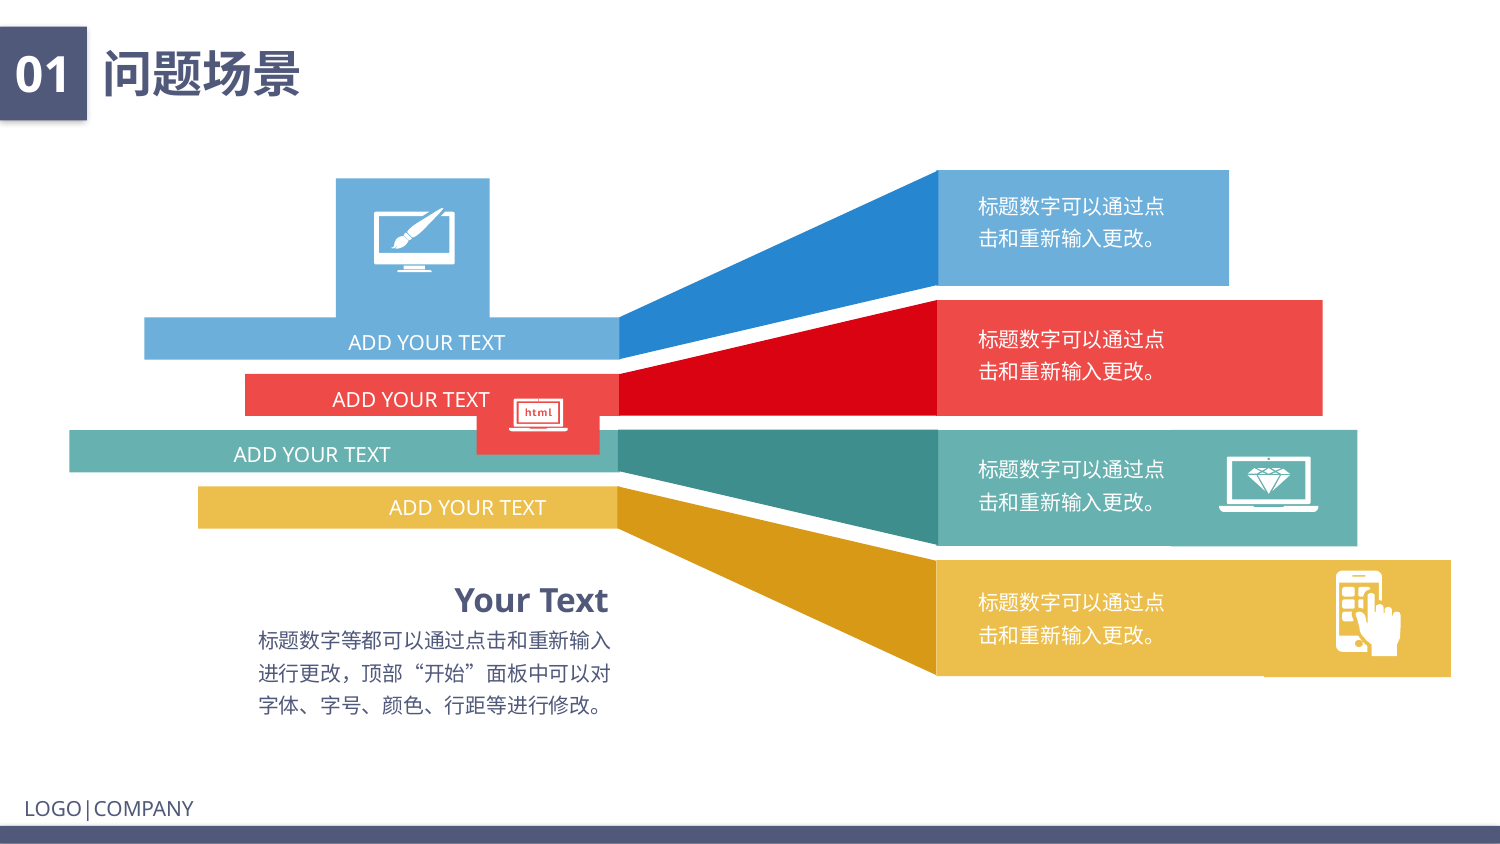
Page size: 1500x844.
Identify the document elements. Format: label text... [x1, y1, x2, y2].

text_box LOGO|COMPANY [9, 787, 209, 828]
text_box [198, 486, 617, 529]
text_box [936, 560, 1264, 677]
text_box [0, 825, 1500, 844]
text_box 标题数字可以通过点击和重新输入更改。 [963, 575, 1197, 655]
text_box [144, 317, 335, 360]
text_box [1264, 560, 1451, 678]
text_box [619, 170, 939, 360]
text_box [1170, 429, 1358, 547]
text_box ADD YOUR TEXT [317, 379, 505, 419]
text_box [1335, 570, 1401, 657]
text_box [619, 300, 937, 416]
text_box ADD YOUR TEXT [218, 433, 406, 474]
text_box [245, 373, 619, 416]
text_box [937, 300, 1323, 416]
text_box [335, 178, 490, 322]
text_box 标题数字可以通过点击和重新输入更改。 [963, 311, 1197, 391]
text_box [373, 207, 455, 273]
text_box [476, 415, 600, 455]
text_box [939, 430, 1170, 546]
text_box 标题数字等都可以通过点击和重新输入进行更改，顶部“开始”面板中可以对字体、字号、颜色、行距等进行修改。 [239, 613, 626, 726]
text_box [617, 486, 937, 676]
text_box [490, 317, 619, 360]
text_box ADD YOUR TEXT [333, 322, 521, 363]
text_box Your Text [83, 572, 624, 627]
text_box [1218, 456, 1319, 513]
text_box [69, 430, 620, 473]
text_box 标题数字可以通过点击和重新输入更改。 [963, 441, 1197, 522]
text_box [617, 429, 939, 546]
text_box ADD YOUR TEXT [374, 487, 562, 527]
text_box [938, 170, 1230, 286]
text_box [508, 398, 568, 432]
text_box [0, 26, 320, 121]
text_box 标题数字可以通过点击和重新输入更改。 [963, 178, 1197, 259]
